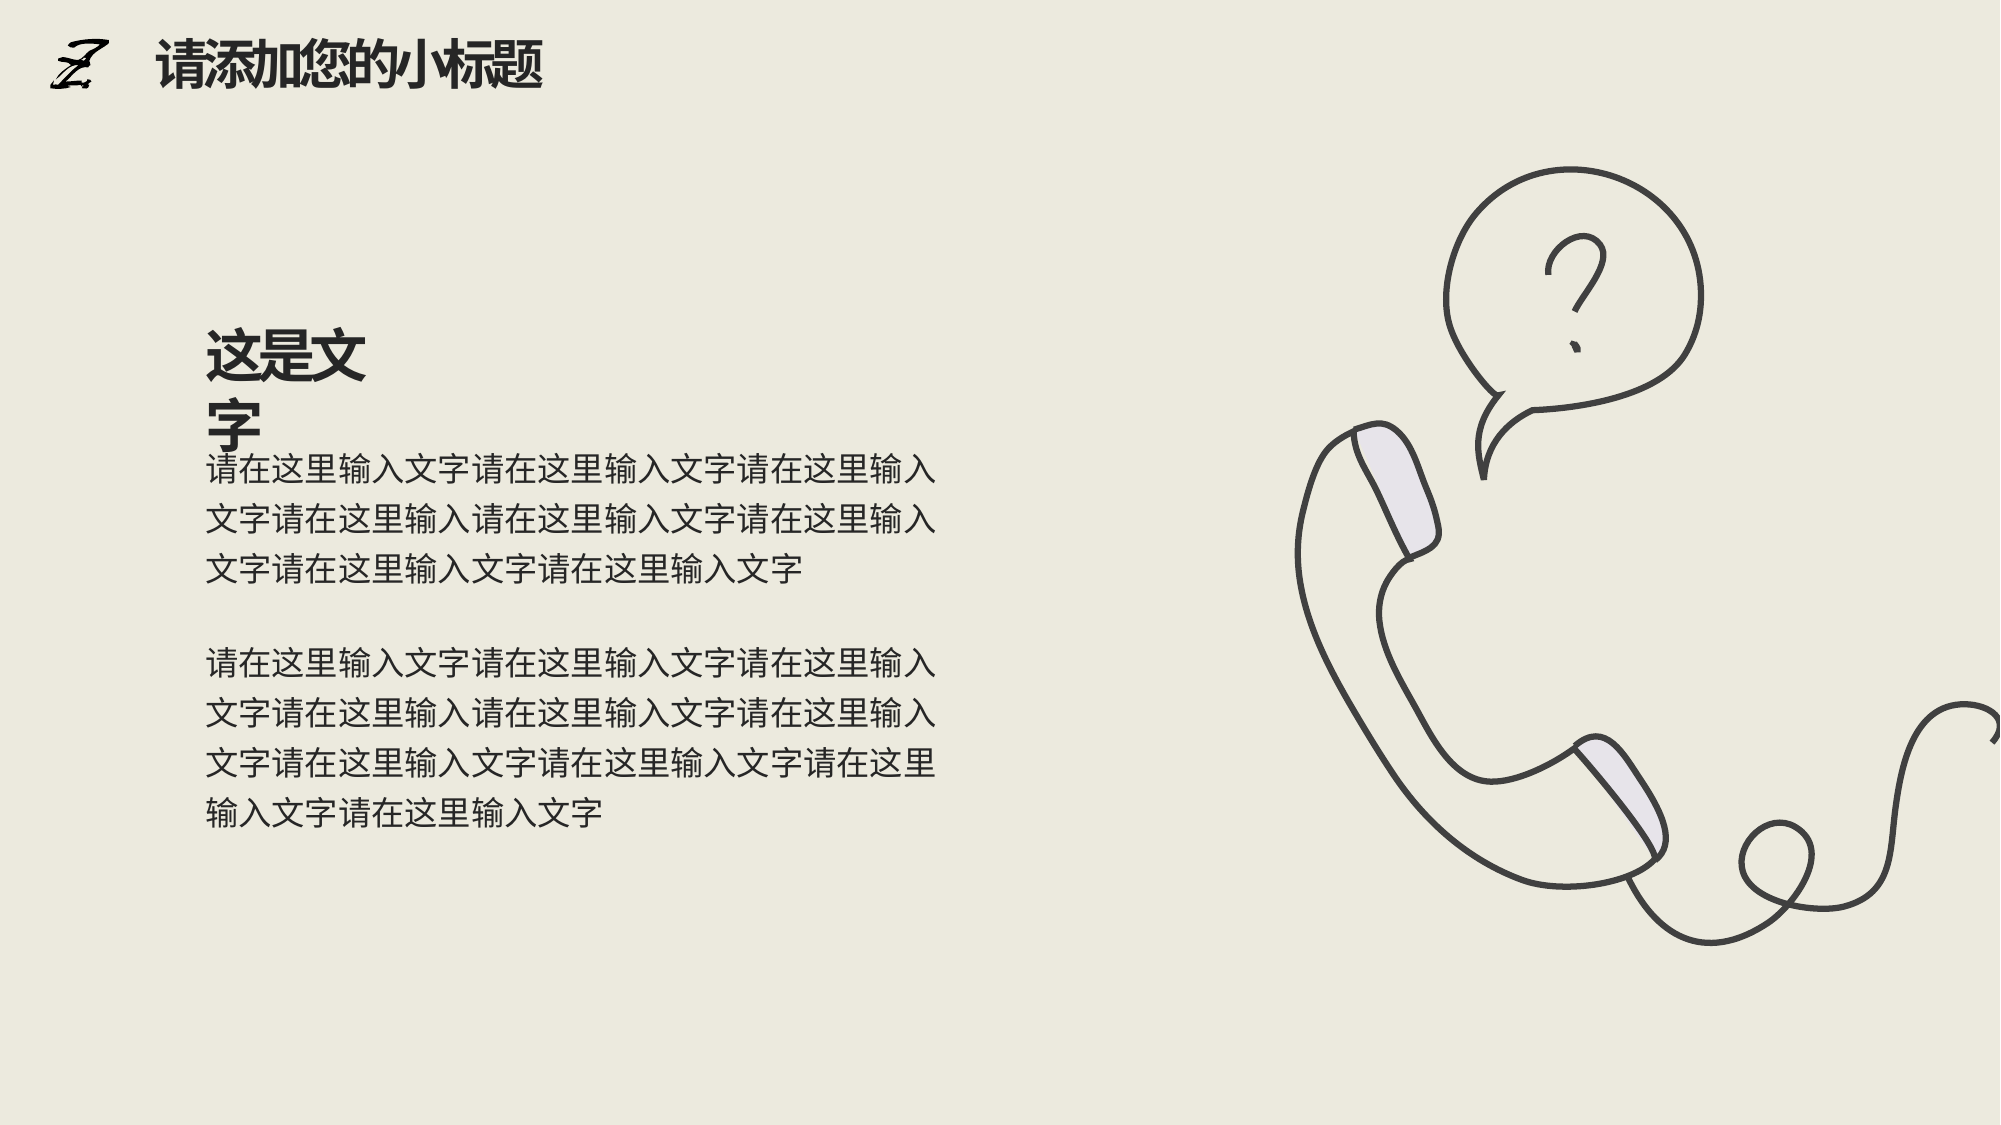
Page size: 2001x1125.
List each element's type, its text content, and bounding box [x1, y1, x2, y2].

text_box 请在这里输入文字请在这里输入文字请在这里输入文字请在这里输入请在这里输入文字请在这里输入文字请在这里输入文字请在这里输入文字请在这里输入文字请在这里输入文字 [190, 624, 964, 840]
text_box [1297, 423, 2000, 943]
text_box 这是文字 [190, 311, 432, 430]
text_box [1446, 169, 1701, 480]
text_box 请在这里输入文字请在这里输入文字请在这里输入文字请在这里输入请在这里输入文字请在这里输入文字请在这里输入文字请在这里输入文字 [190, 430, 964, 596]
picture [50, 38, 109, 89]
text_box 请添加您的小标题 [139, 23, 560, 103]
